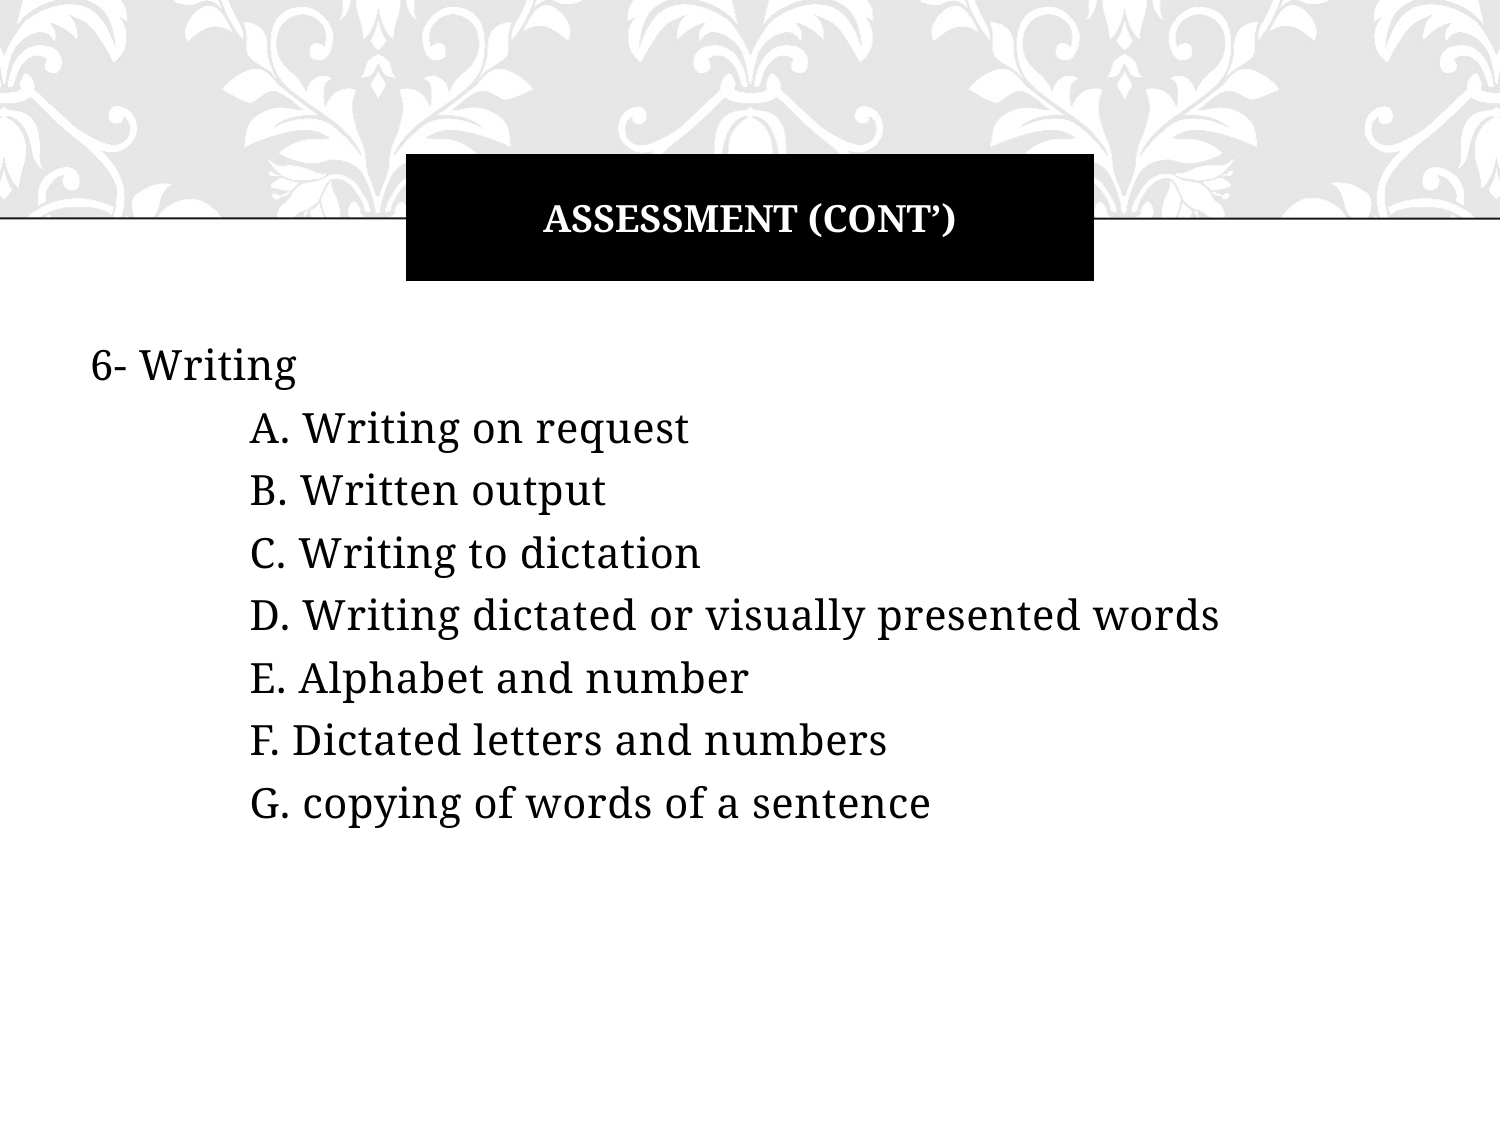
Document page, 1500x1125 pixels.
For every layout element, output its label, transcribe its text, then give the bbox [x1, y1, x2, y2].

list 6- Writing A. Writing on request B. Written output C. Writing to dictation D. Writing dictated or visually presented words E. Alphabet and number F. Dictated letters and numbers G. copying of words of a sentence [75, 331, 1425, 1000]
title Assessment (cont’) [406, 154, 1094, 281]
